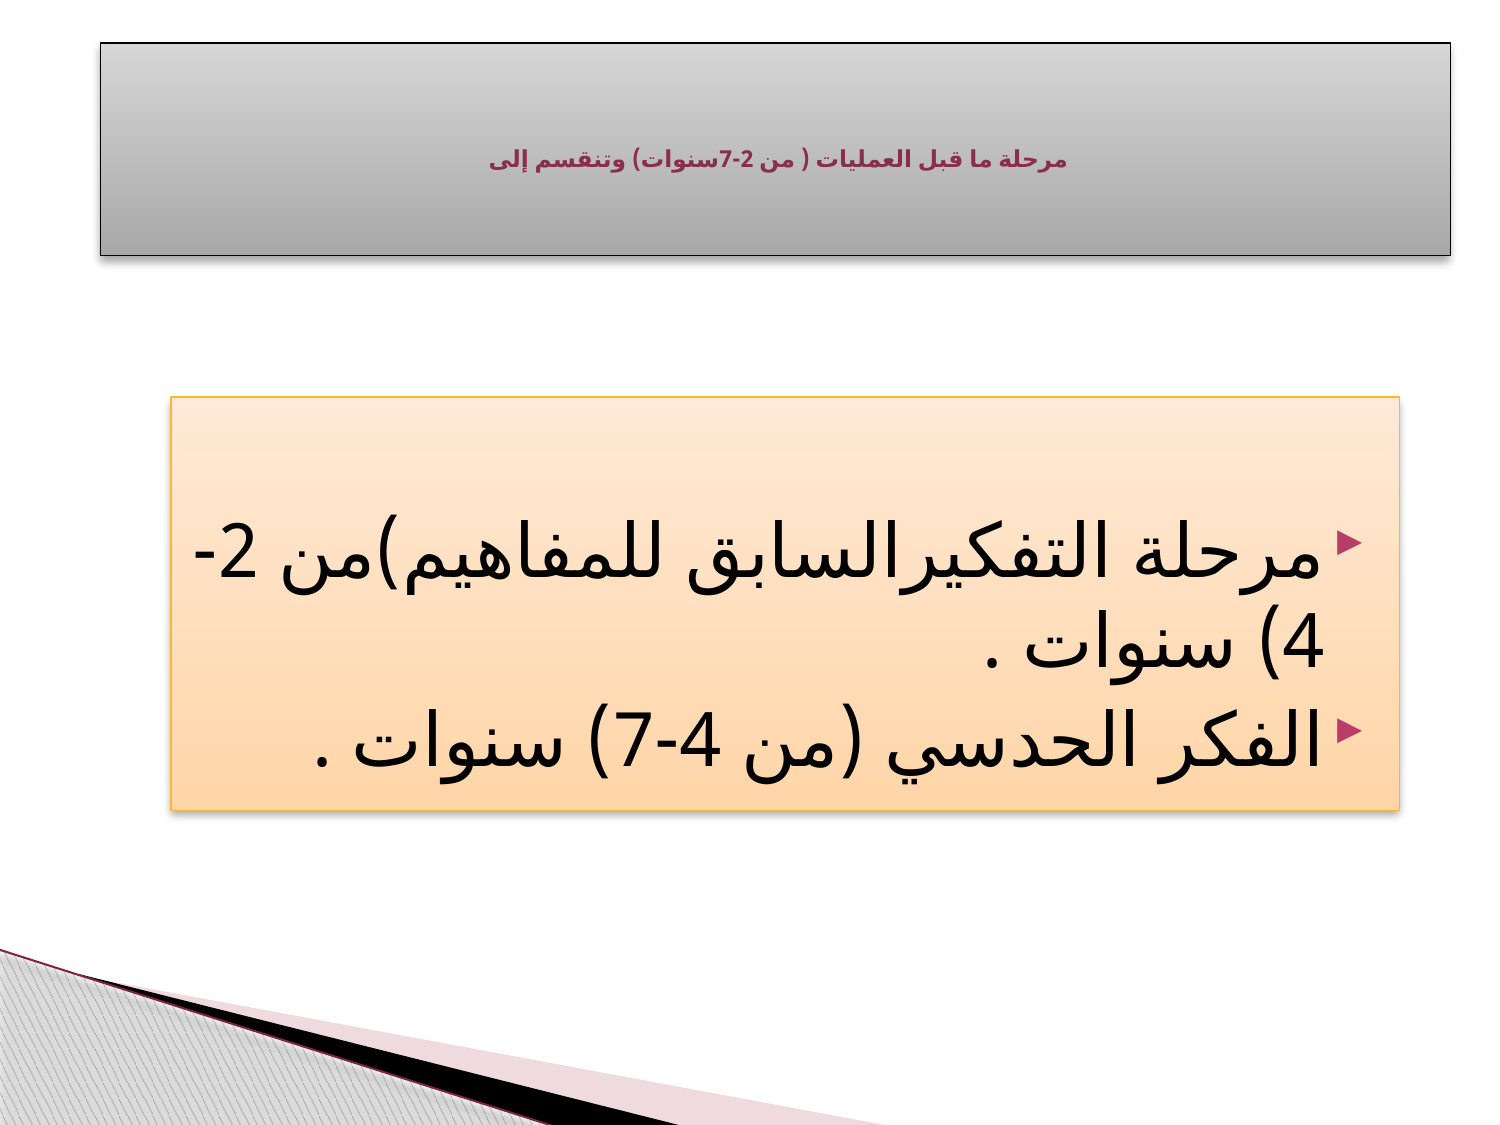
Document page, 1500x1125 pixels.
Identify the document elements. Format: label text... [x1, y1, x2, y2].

title مرحلة ما قبل العمليات ( من 2-7سنوات) وتنقسم إلى [100, 42, 1451, 256]
list مرحلة التفكيرالسابق للمفاهيم)من 2-4) سنوات . الفكر الحدسي (من 4-7) سنوات . [170, 396, 1400, 811]
